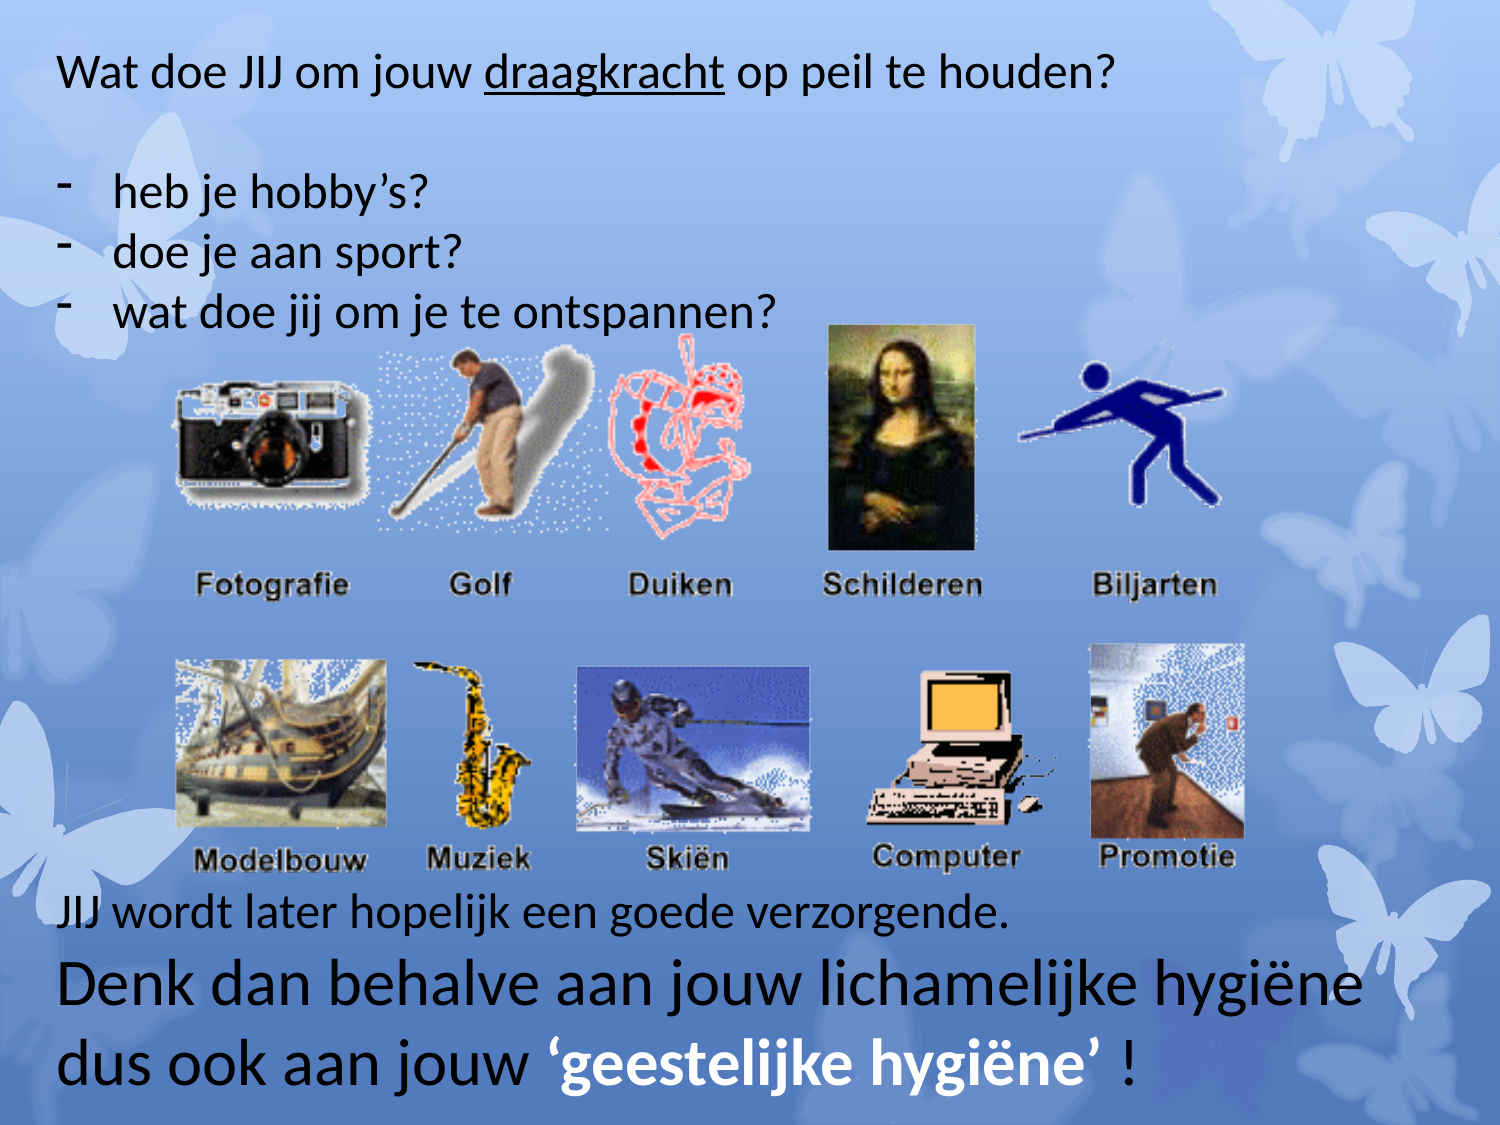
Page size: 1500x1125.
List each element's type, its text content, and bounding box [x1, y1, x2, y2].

text_box Wat doe JIJ om jouw draagkracht op peil te houden? heb je hobby’s? doe je aan sport? wat doe jij om je te ontspannen? JIJ wordt later hopelijk een goede verzorgende. Denk dan behalve aan jouw lichamelijke hygiëne dus ook aan jouw ‘geestelijke hygiëne’ ! [41, 30, 1436, 1106]
picture [147, 315, 1279, 882]
